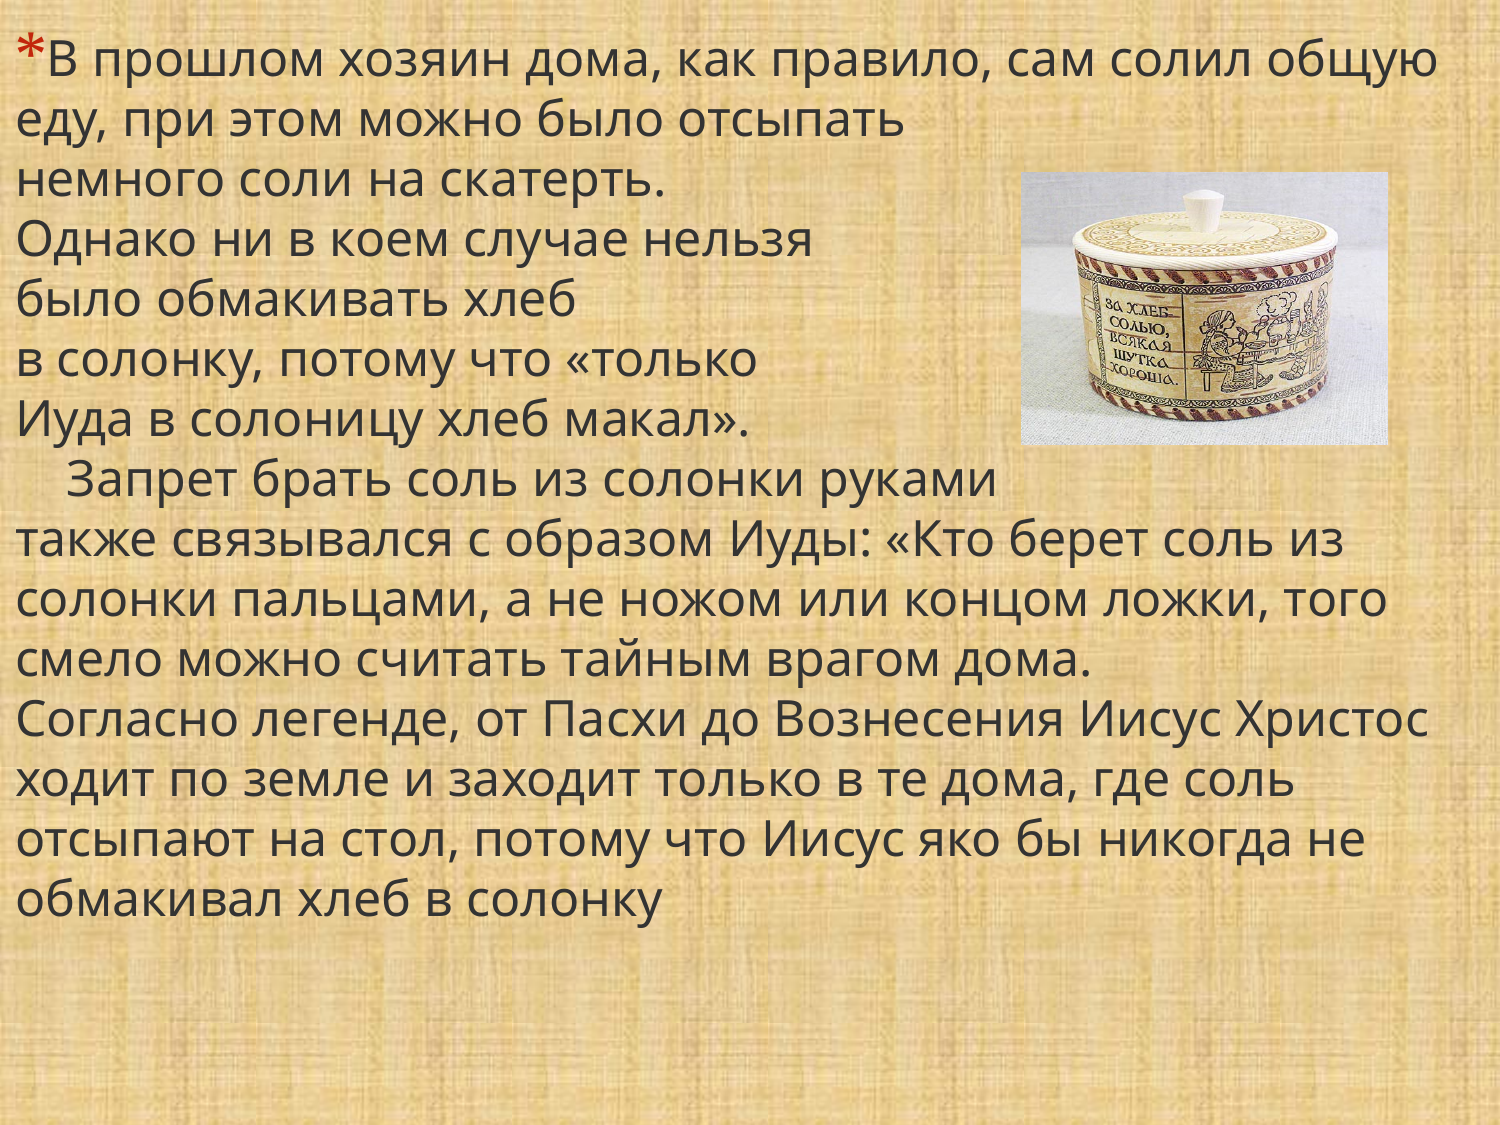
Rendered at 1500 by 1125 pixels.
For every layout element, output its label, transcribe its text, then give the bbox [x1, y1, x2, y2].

title В прошлом хозяин дома, как правило, сам солил общую еду, при этом можно было отсыпать немного соли на скатерть. Однако ни в коем случае нельзя было обмакивать хлеб в солонку, потому что «только Иуда в солоницу хлеб макал». Запрет брать соль из солонки руками также связывался с образом Иуды: «Кто берет соль из солонки пальцами, а не ножом или концом ложки, того смело можно считать тайным врагом дома. Согласно легенде, от Пасхи до Вознесения Иисус Христос ходит по земле и заходит только в те дома, где соль отсыпают на стол, потому что Иисус яко бы никогда не обмакивал хлеб в солонку [0, 19, 1471, 1106]
picture [0, 0, 1500, 1125]
picture [1021, 172, 1389, 445]
